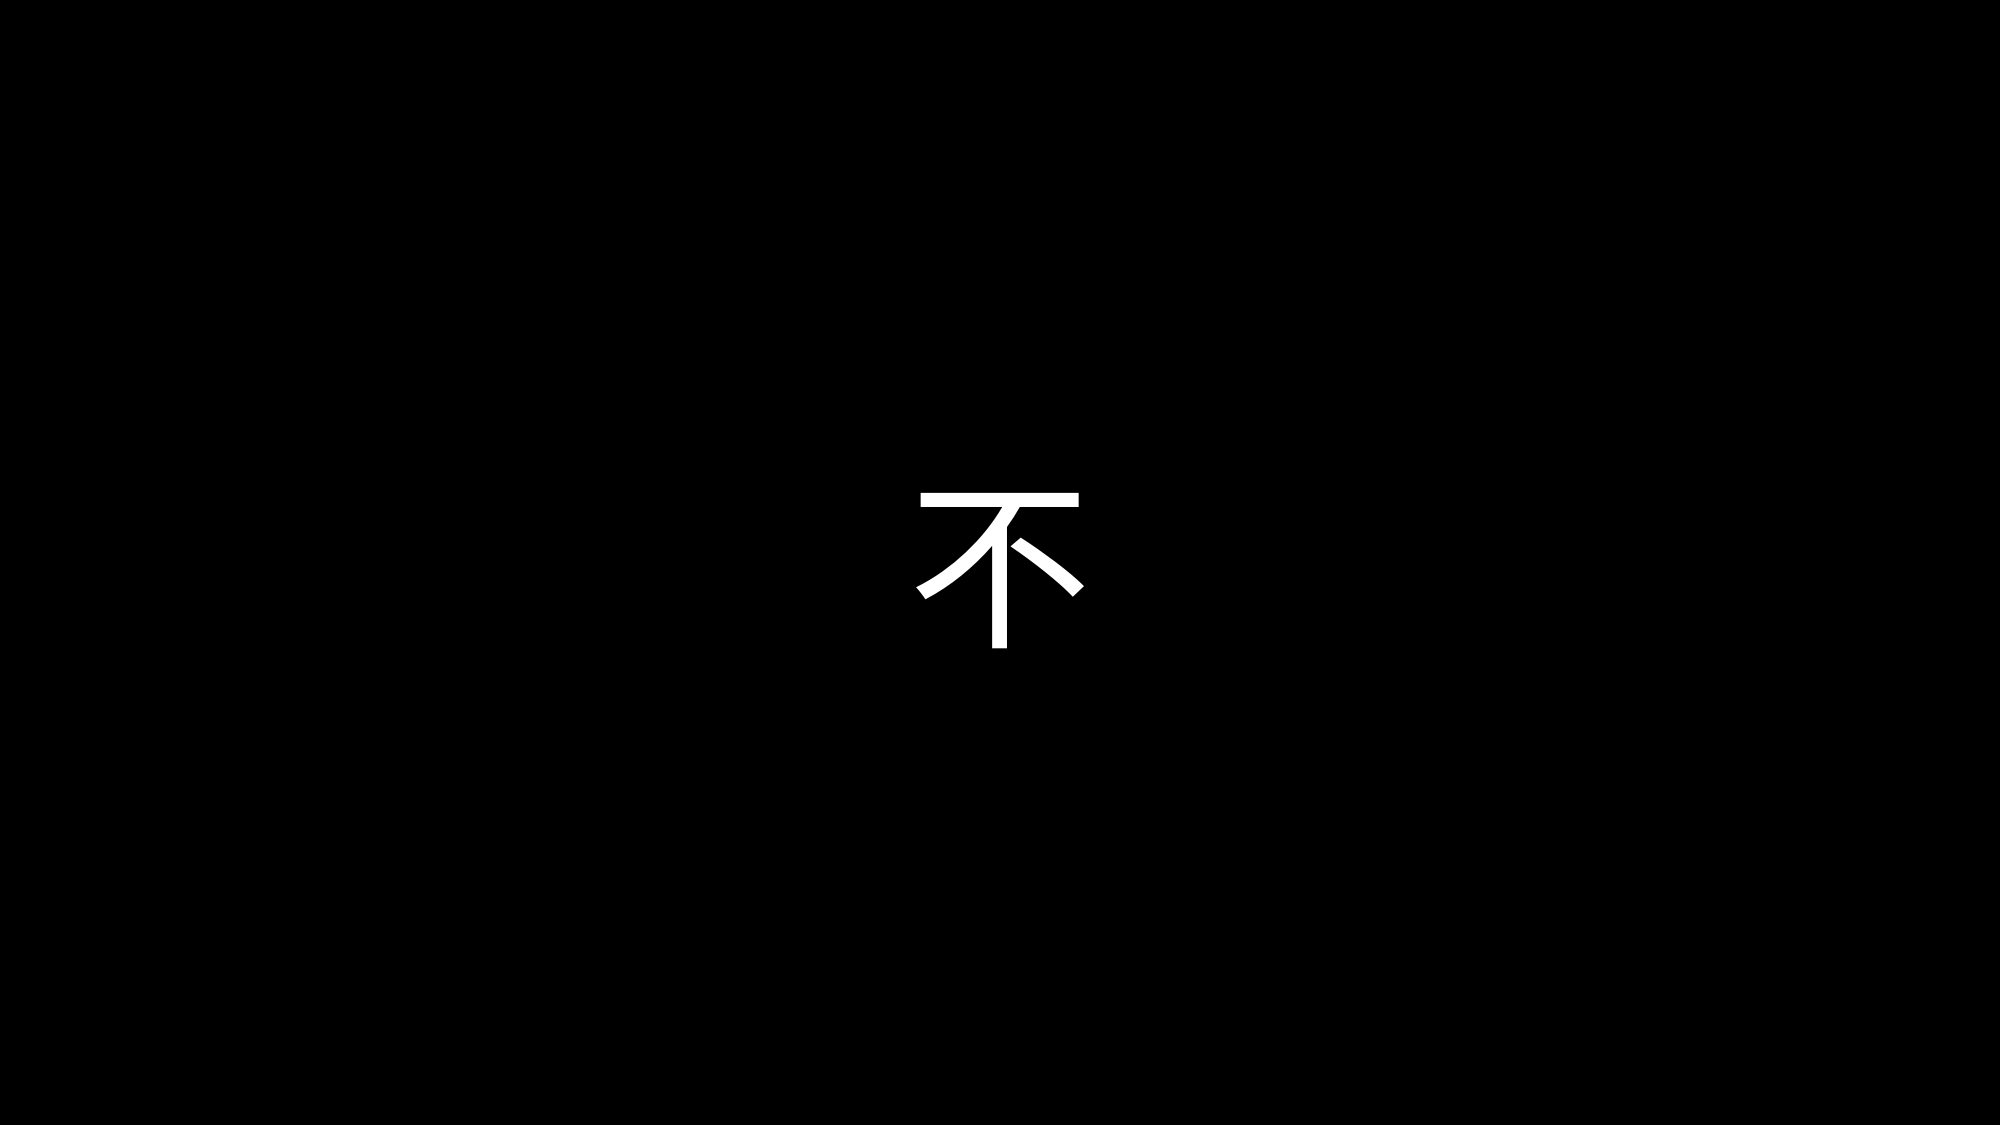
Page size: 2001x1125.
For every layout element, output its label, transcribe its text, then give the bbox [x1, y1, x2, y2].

text_box 不 [647, 443, 1353, 679]
